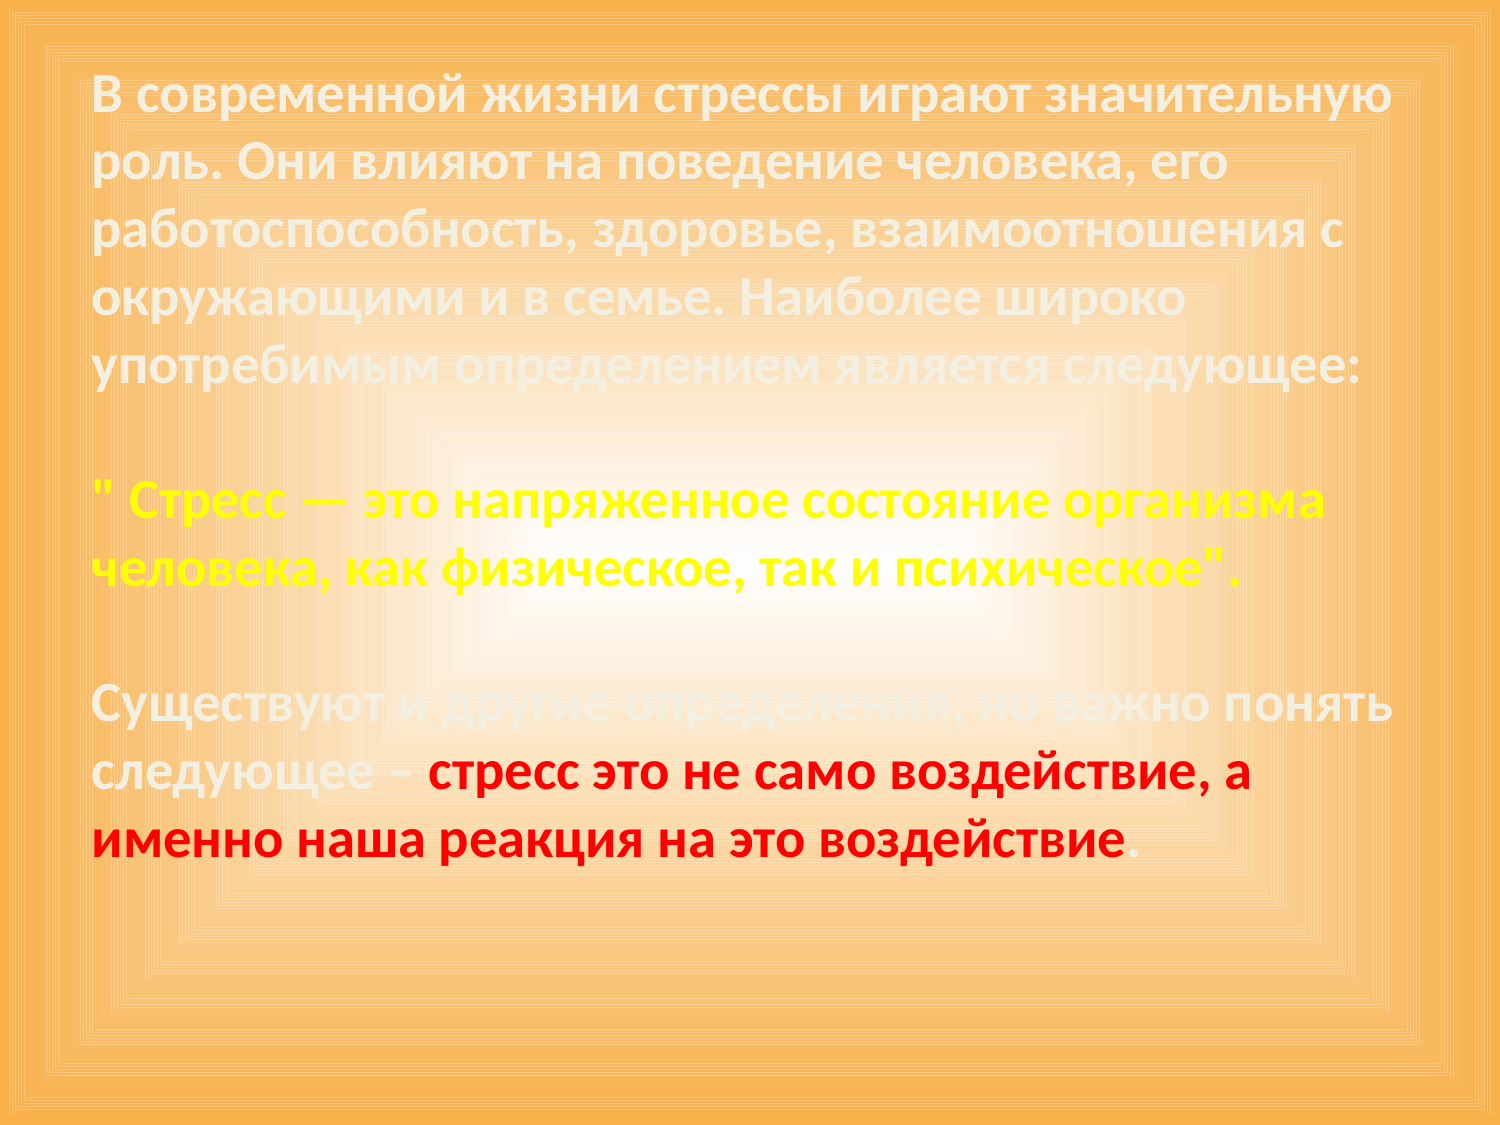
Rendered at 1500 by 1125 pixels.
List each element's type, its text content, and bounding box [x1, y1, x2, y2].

title В современной жизни стрессы играют значительную роль. Они влияют на поведение человека, его работоспособность, здоровье, взаимоотношения с окружающими и в семье. Наиболее широко употребимым определением является следующее: " Стресс — это напряженное состояние организма человека, как физическое, так и психическое". Существуют и другие определения, но важно понять следующее – стресс это не само воздействие, а именно наша реакция на это воздействие. [76, 42, 1427, 882]
